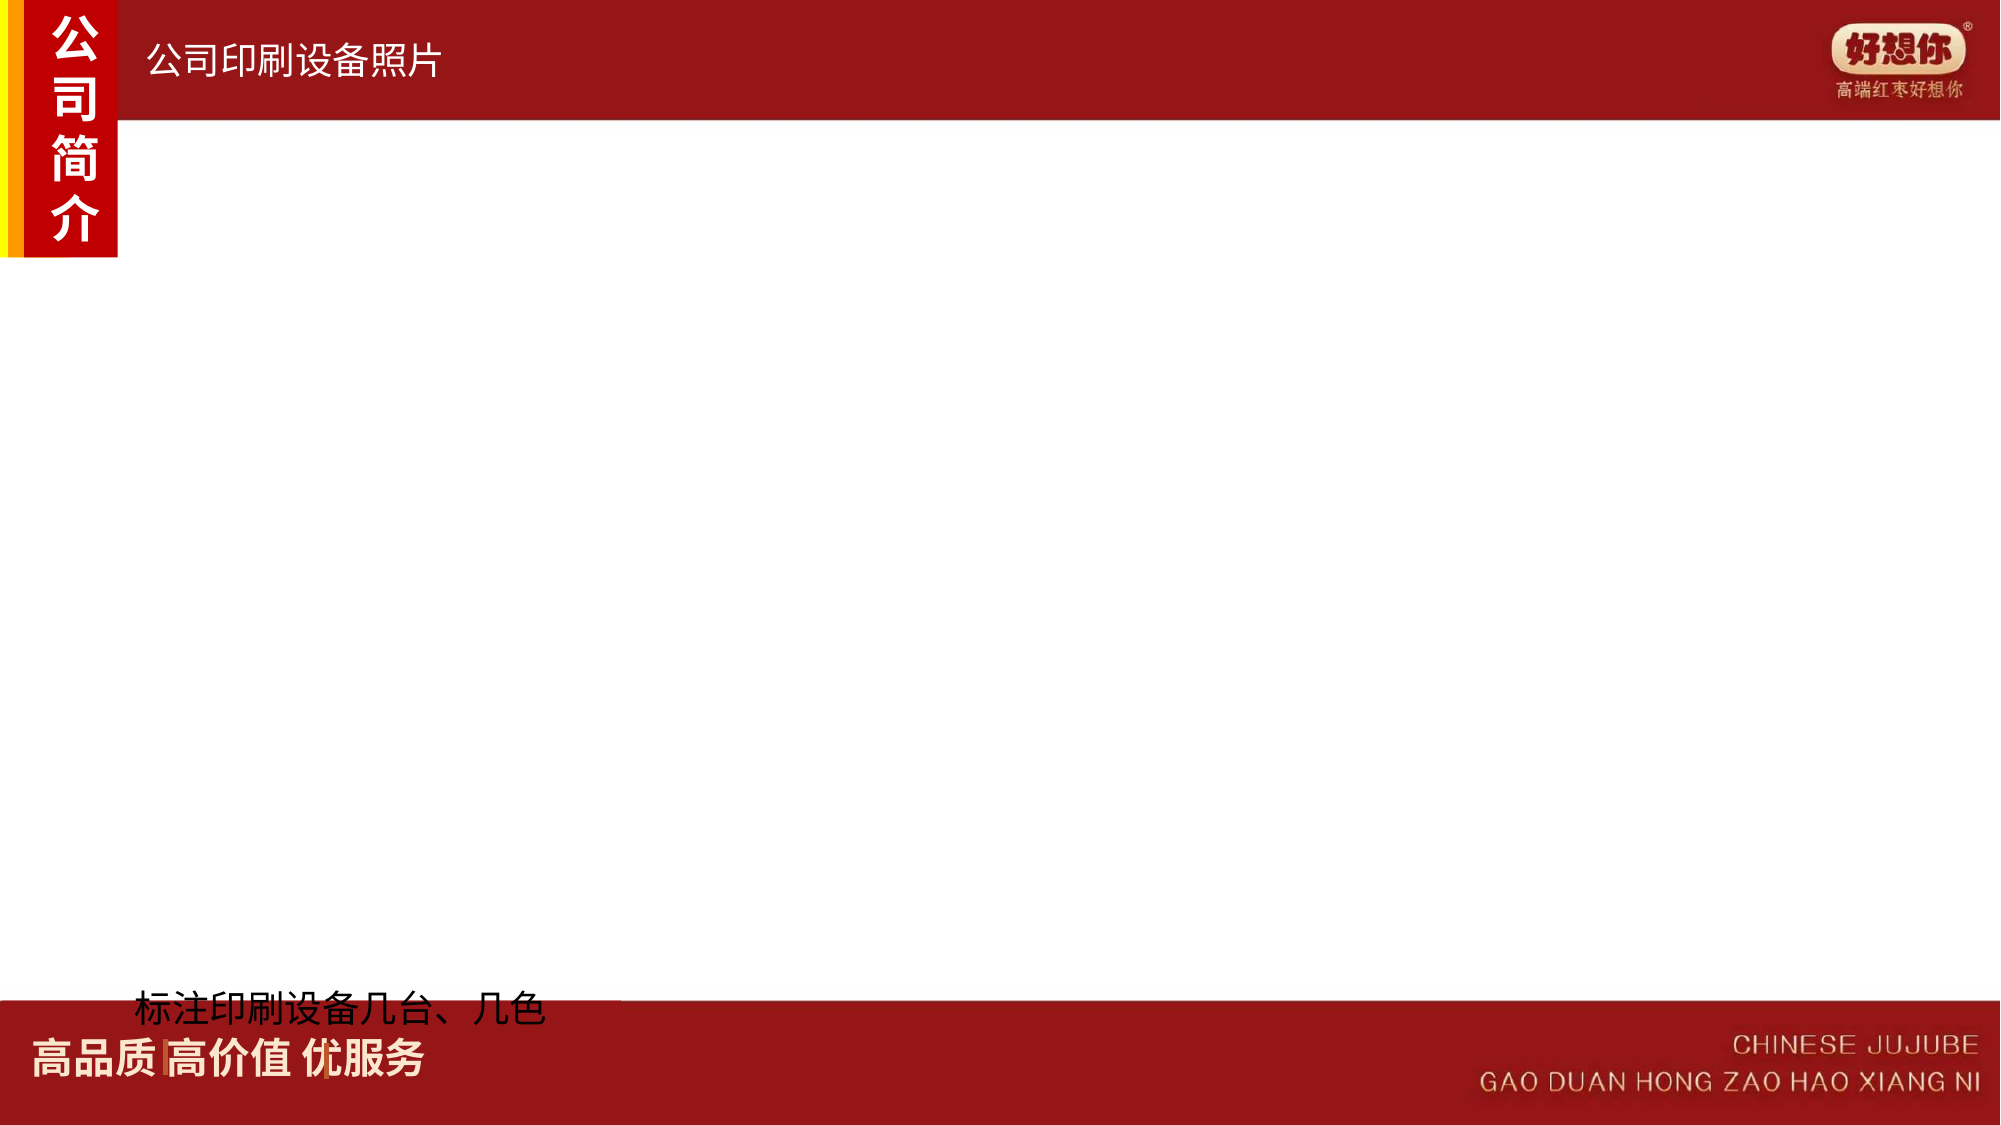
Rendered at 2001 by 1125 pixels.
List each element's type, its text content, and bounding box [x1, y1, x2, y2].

text_box 标注印刷设备几台、几色 [119, 977, 563, 1038]
text_box [0, 0, 7, 259]
text_box [7, 0, 23, 259]
text_box 公司简介 [35, 0, 84, 255]
text_box 公司印刷设备照片 [130, 29, 461, 90]
picture [0, 0, 2000, 1125]
text_box [23, 0, 119, 259]
